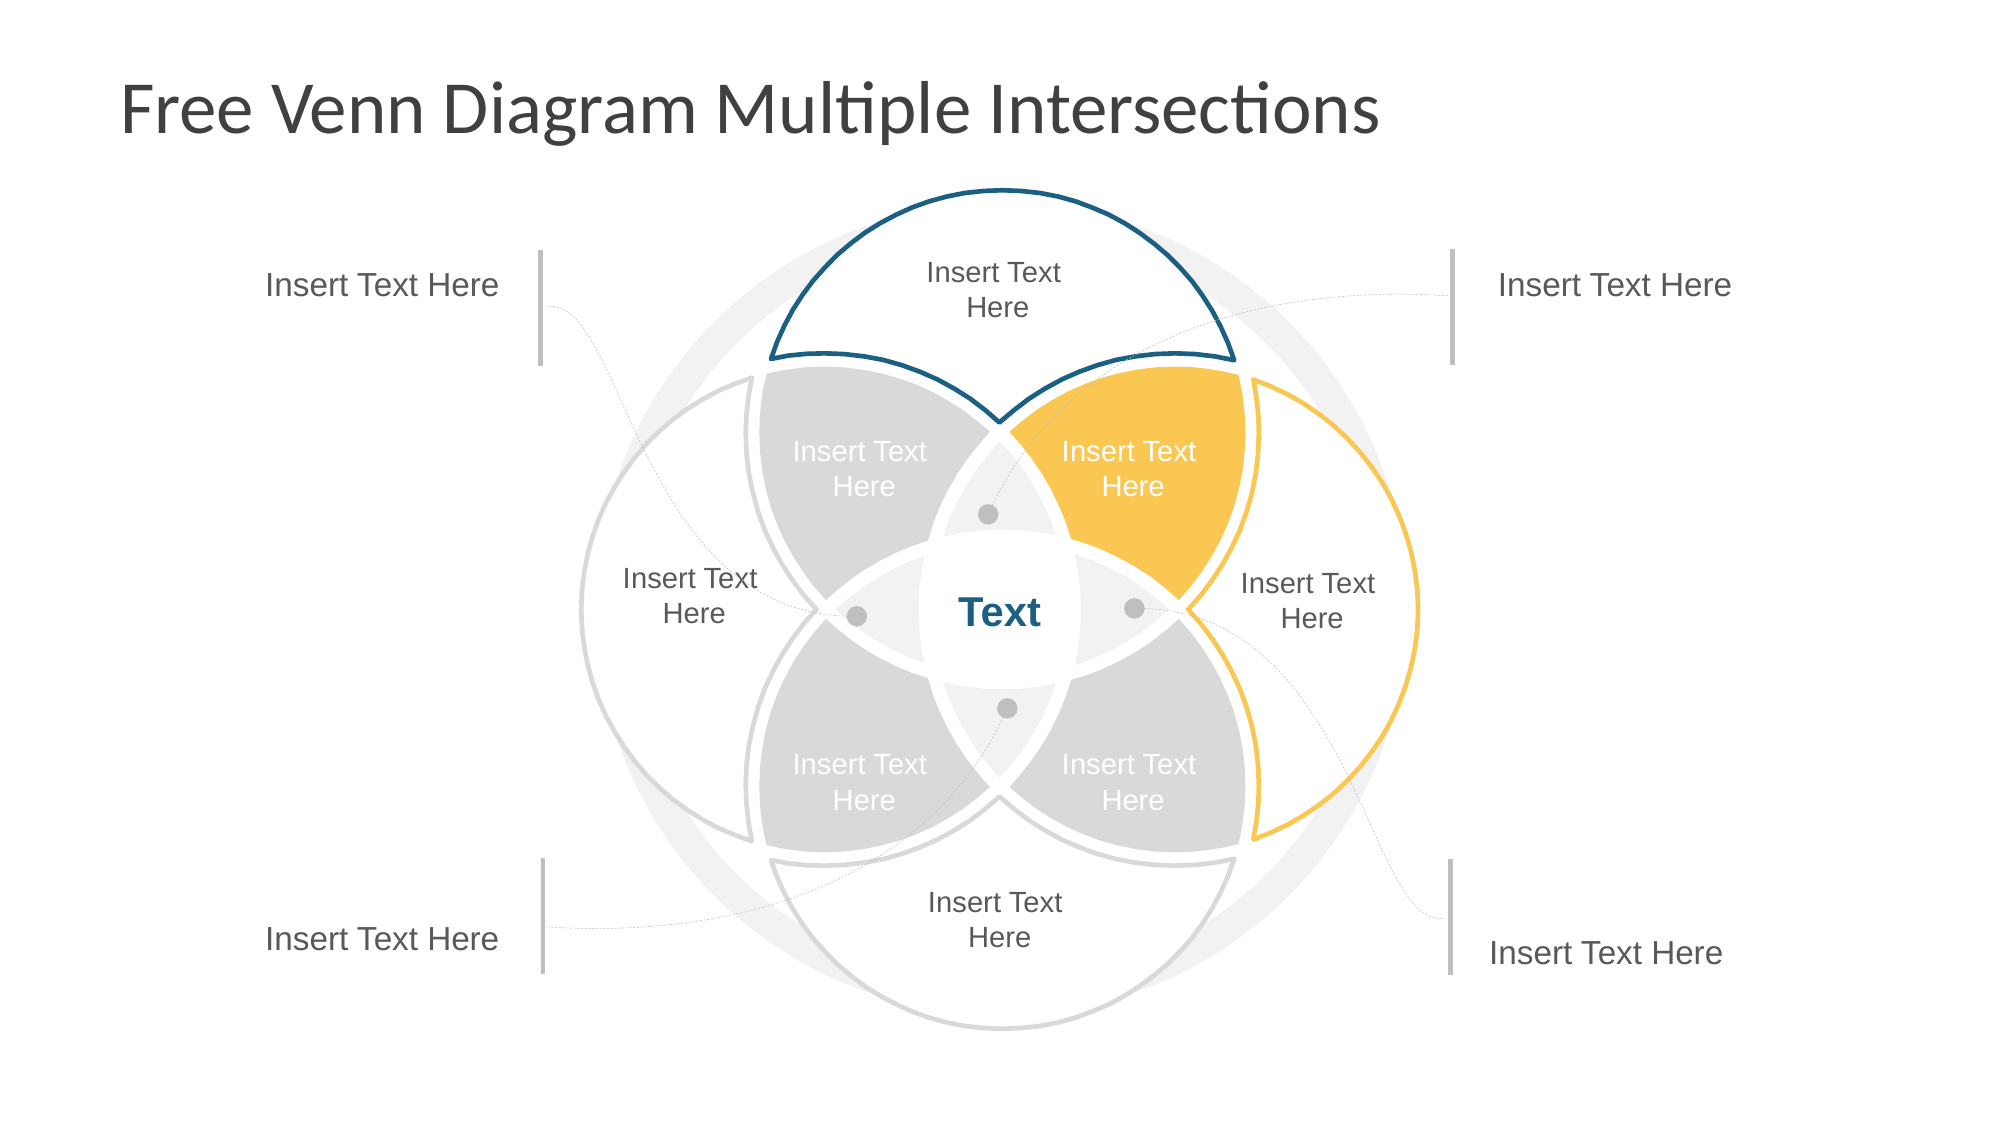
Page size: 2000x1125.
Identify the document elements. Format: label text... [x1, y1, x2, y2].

text_box [861, 984, 1143, 1029]
title Free Venn Diagram Multiple Intersections [99, 45, 1900, 162]
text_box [540, 248, 1453, 976]
text_box Insert Text Here [114, 255, 515, 311]
text_box [846, 190, 1159, 247]
text_box Insert Text Here [1474, 923, 1880, 979]
text_box Insert Text Here [99, 909, 515, 965]
text_box Insert Text Here [1483, 255, 1880, 311]
